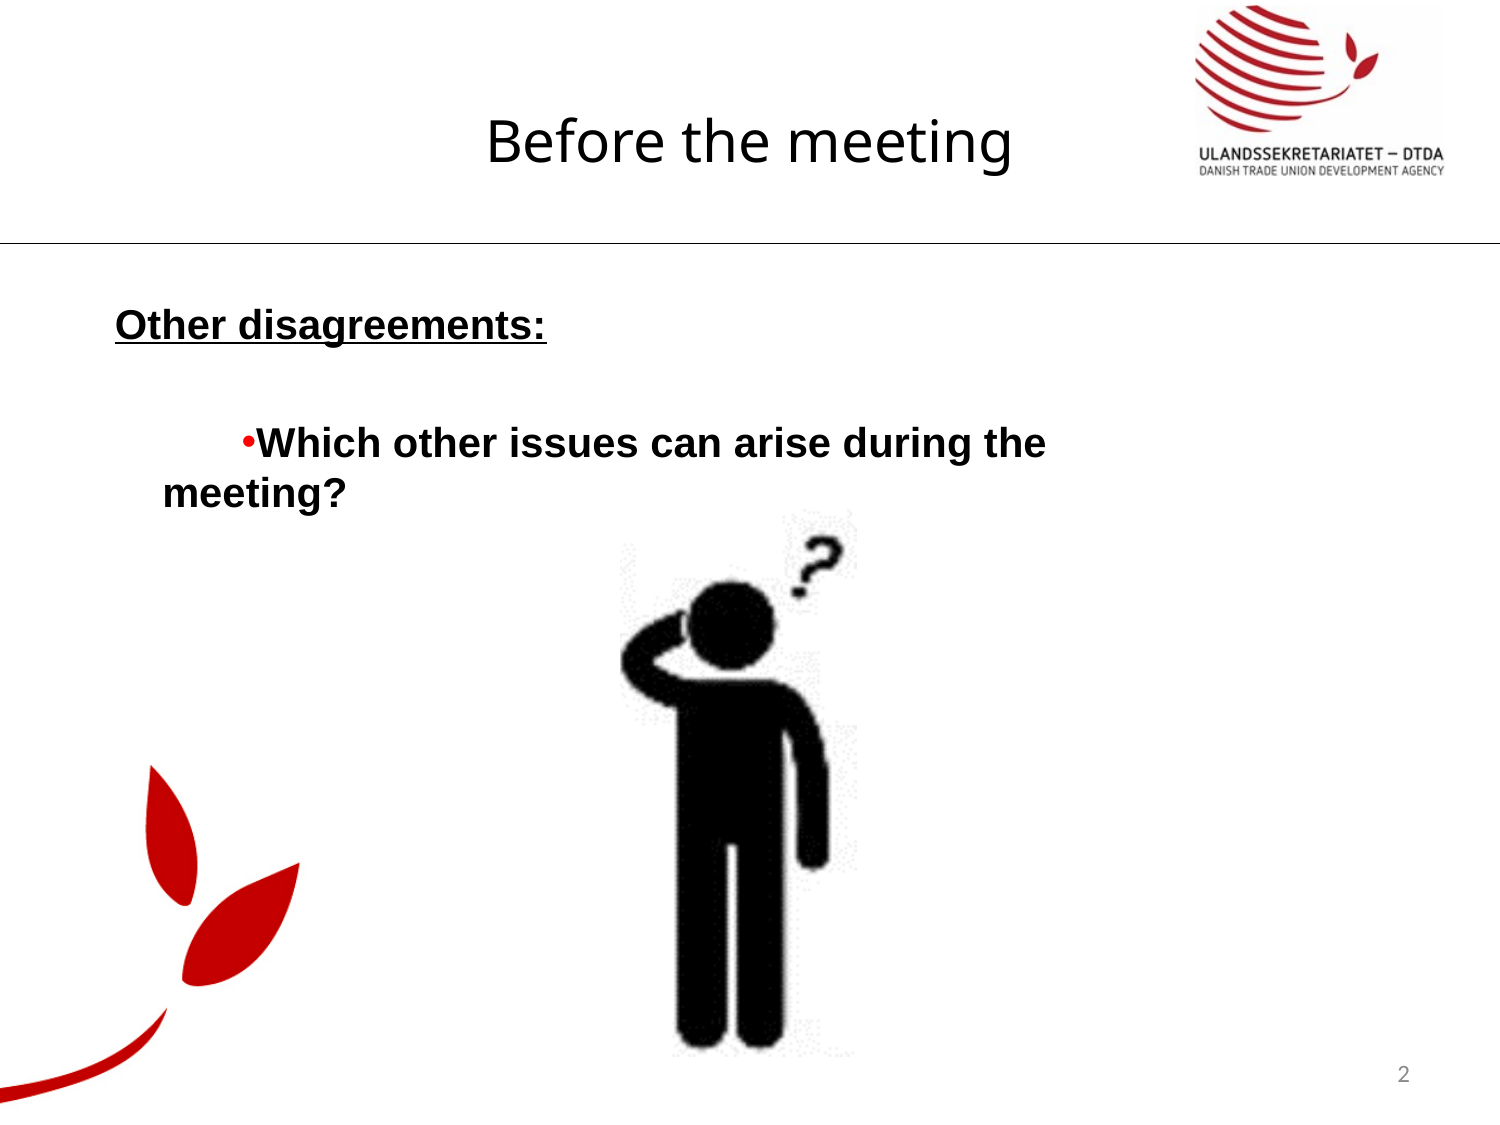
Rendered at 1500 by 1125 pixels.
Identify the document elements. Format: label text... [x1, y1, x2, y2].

text_box Which other issues can arise during the meeting? [112, 408, 1223, 524]
title Before the meeting [74, 44, 1426, 233]
slide_number 2 [1074, 1042, 1425, 1103]
text_box Other disagreements: [100, 290, 1164, 456]
picture [619, 503, 857, 1057]
picture [0, 763, 307, 1125]
picture [1195, 5, 1445, 177]
